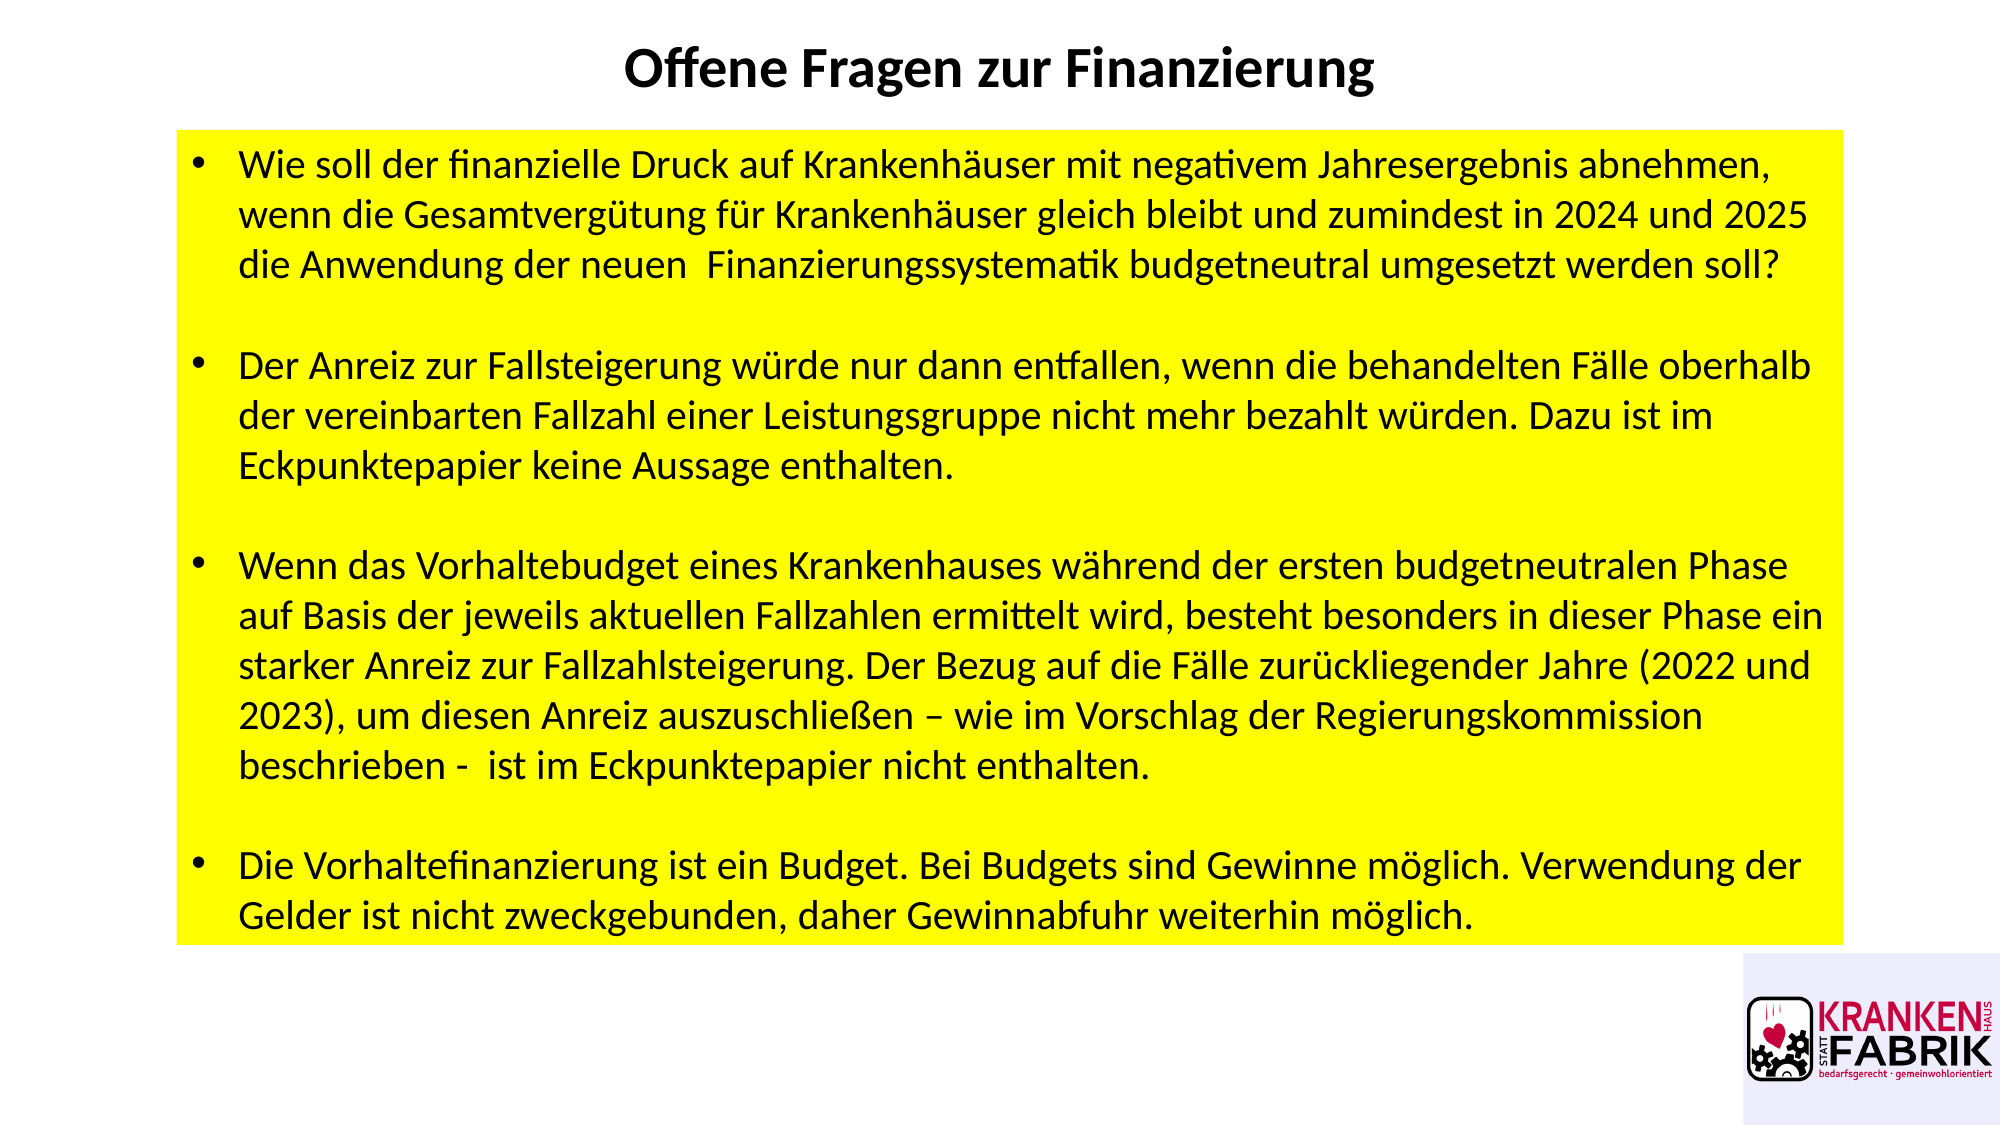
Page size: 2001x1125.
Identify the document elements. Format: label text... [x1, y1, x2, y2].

picture [1743, 953, 2000, 1125]
text_box Offene Fragen zur Finanzierung [534, 21, 1465, 107]
text_box Wie soll der finanzielle Druck auf Krankenhäuser mit negativem Jahresergebnis abnehmen, wenn die Gesamtvergütung für Krankenhäuser gleich bleibt und zumindest in 2024 und 2025 die Anwendung der neuen Finanzierungssystematik budgetneutral umgesetzt werden soll? Der Anreiz zur Fallsteigerung würde nur dann entfallen, wenn die behandelten Fälle oberhalb der vereinbarten Fallzahl einer Leistungsgruppe nicht mehr bezahlt würden. Dazu ist im Eckpunktepapier keine Aussage enthalten. Wenn das Vorhaltebudget eines Krankenhauses während der ersten budgetneutralen Phase auf Basis der jeweils aktuellen Fallzahlen ermittelt wird, besteht besonders in dieser Phase ein starker Anreiz zur Fallzahlsteigerung. Der Bezug auf die Fälle zurückliegender Jahre (2022 und 2023), um diesen Anreiz auszuschließen – wie im Vorschlag der Regierungskommission beschrieben - ist im Eckpunktepapier nicht enthalten. Die Vorhaltefinanzierung ist ein Budget. Bei Budgets sind Gewinne möglich. Verwendung der Gelder ist nicht zweckgebunden, daher Gewinnabfuhr weiterhin möglich. [176, 129, 1844, 945]
